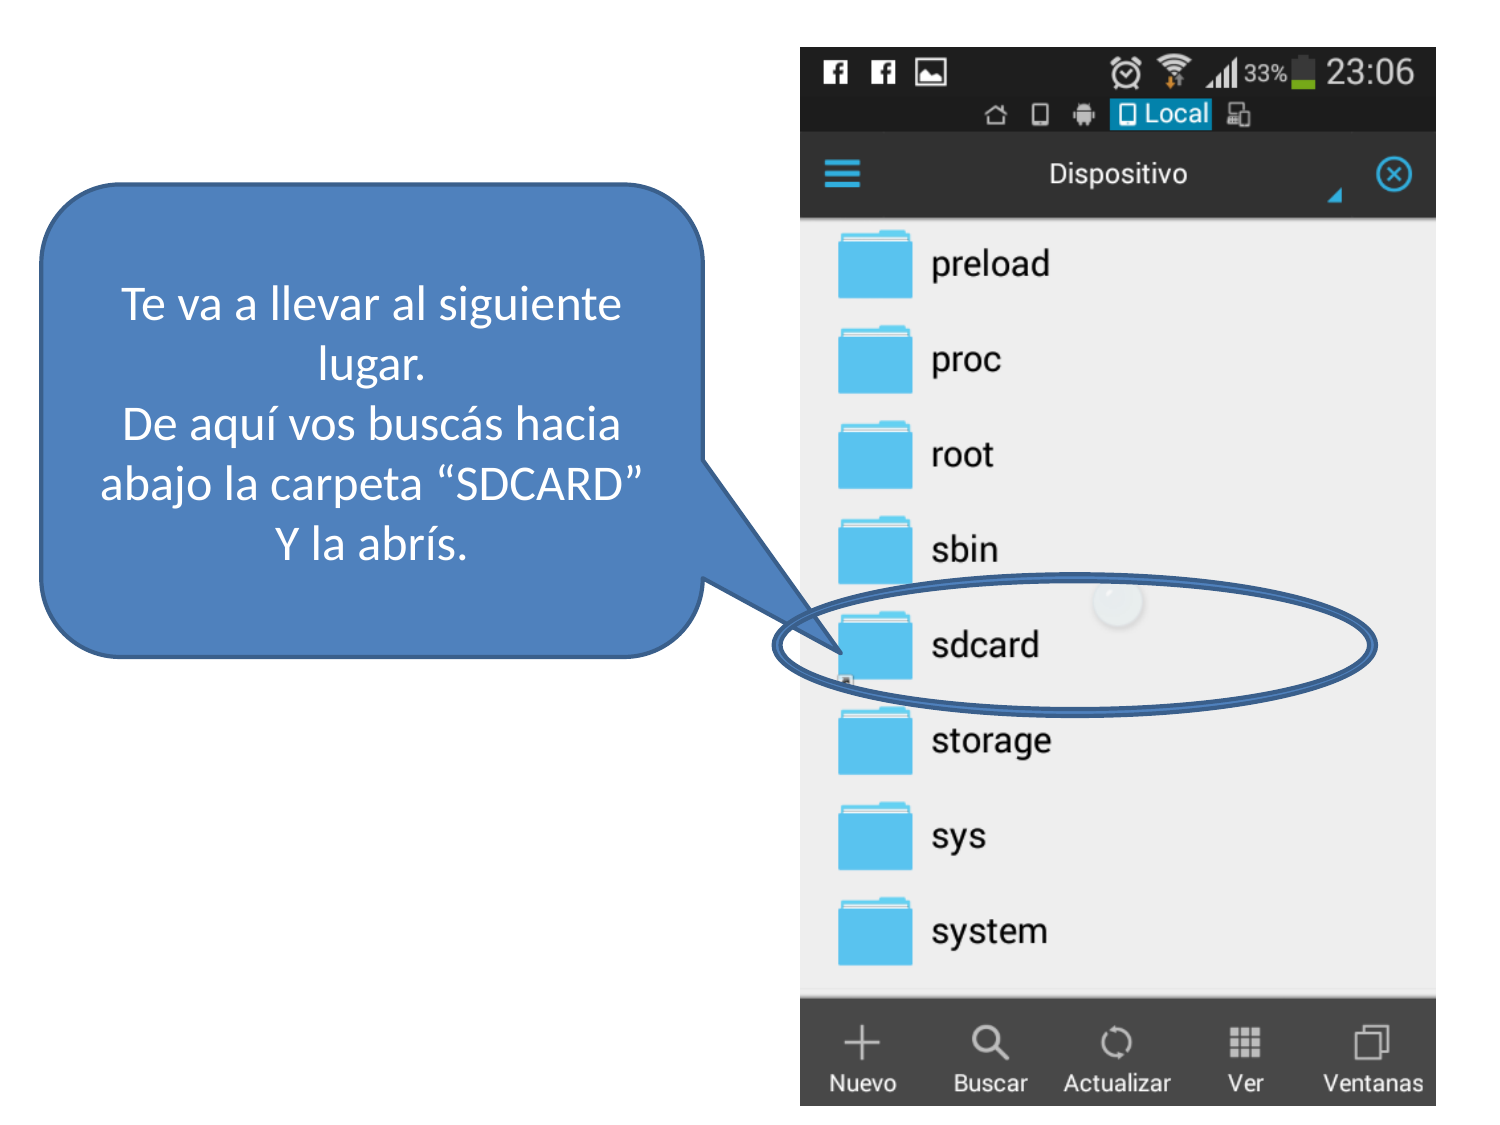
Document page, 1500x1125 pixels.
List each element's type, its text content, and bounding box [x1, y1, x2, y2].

text_box [771, 617, 794, 674]
picture [799, 47, 1436, 1107]
text_box Te va a llevar al siguiente lugar. De aquí vos buscás hacia abajo la carpeta “SDCARD” Y la abrís. [39, 182, 794, 660]
